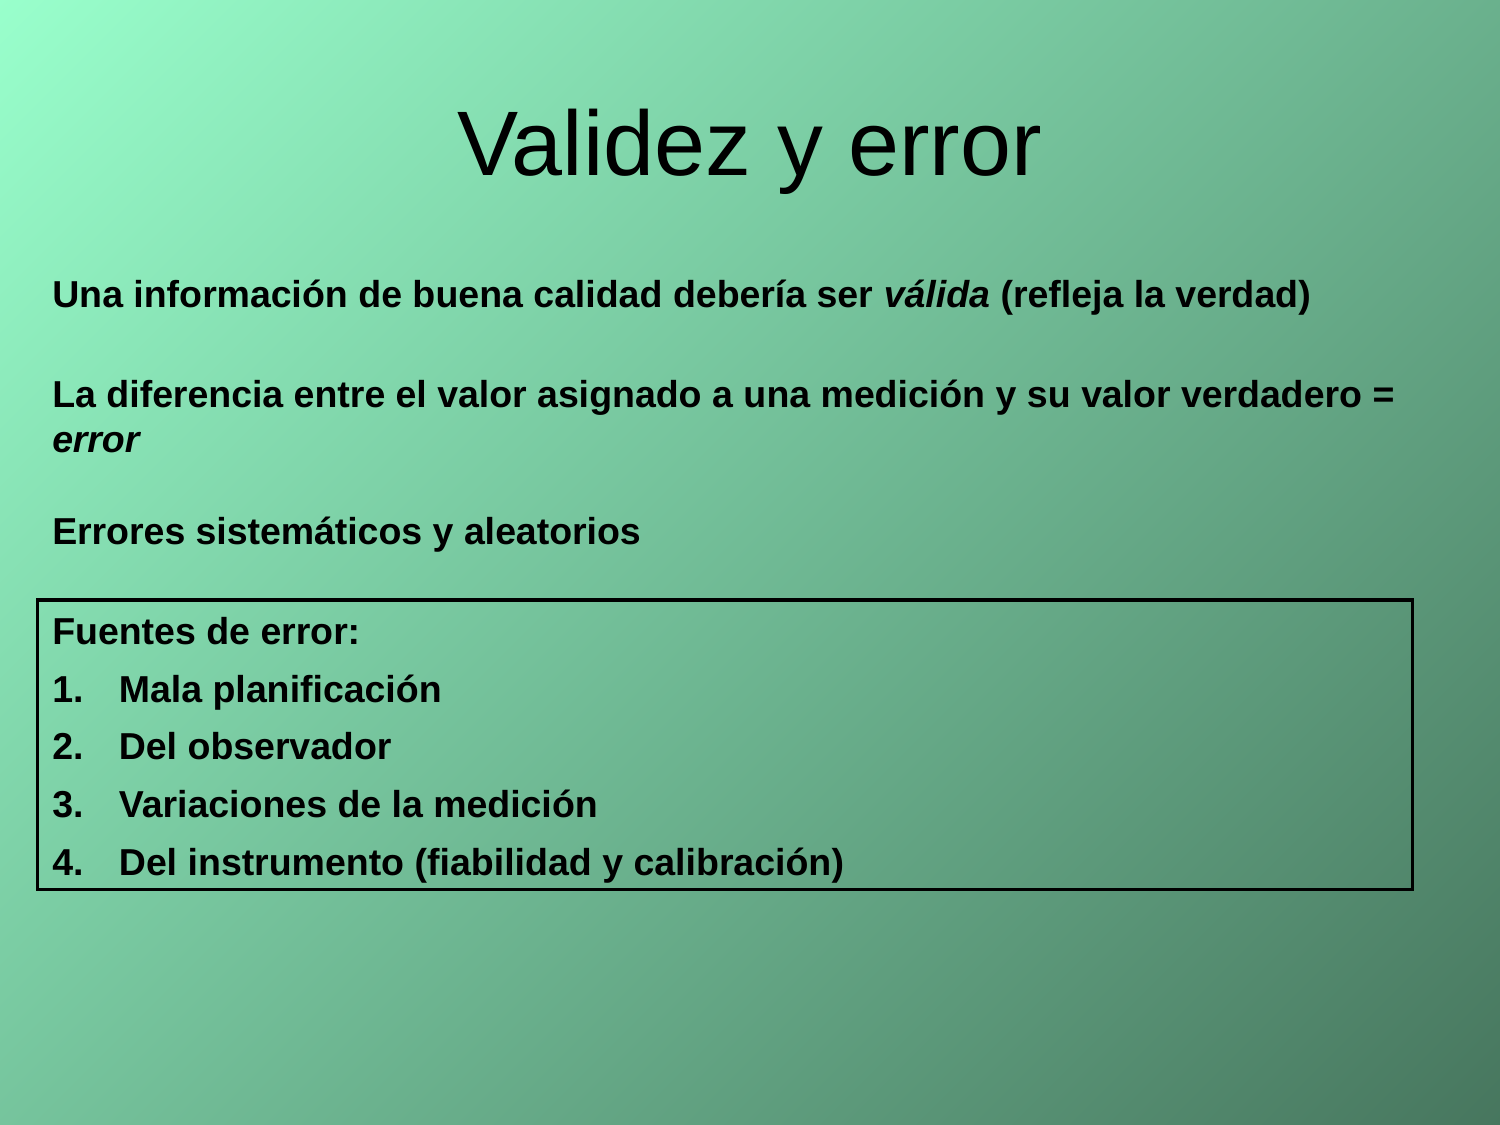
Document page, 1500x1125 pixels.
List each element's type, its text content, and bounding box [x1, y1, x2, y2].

text_box La diferencia entre el valor asignado a una medición y su valor verdadero = error [37, 362, 1500, 468]
text_box Una información de buena calidad debería ser válida (refleja la verdad) [37, 262, 1363, 323]
title Validez y error [74, 44, 1426, 233]
text_box Errores sistemáticos y aleatorios [37, 499, 850, 560]
text_box Fuentes de error: Mala planificación Del observador Variaciones de la medición Del instrumento (fiabilidad y calibración) [37, 599, 1413, 890]
